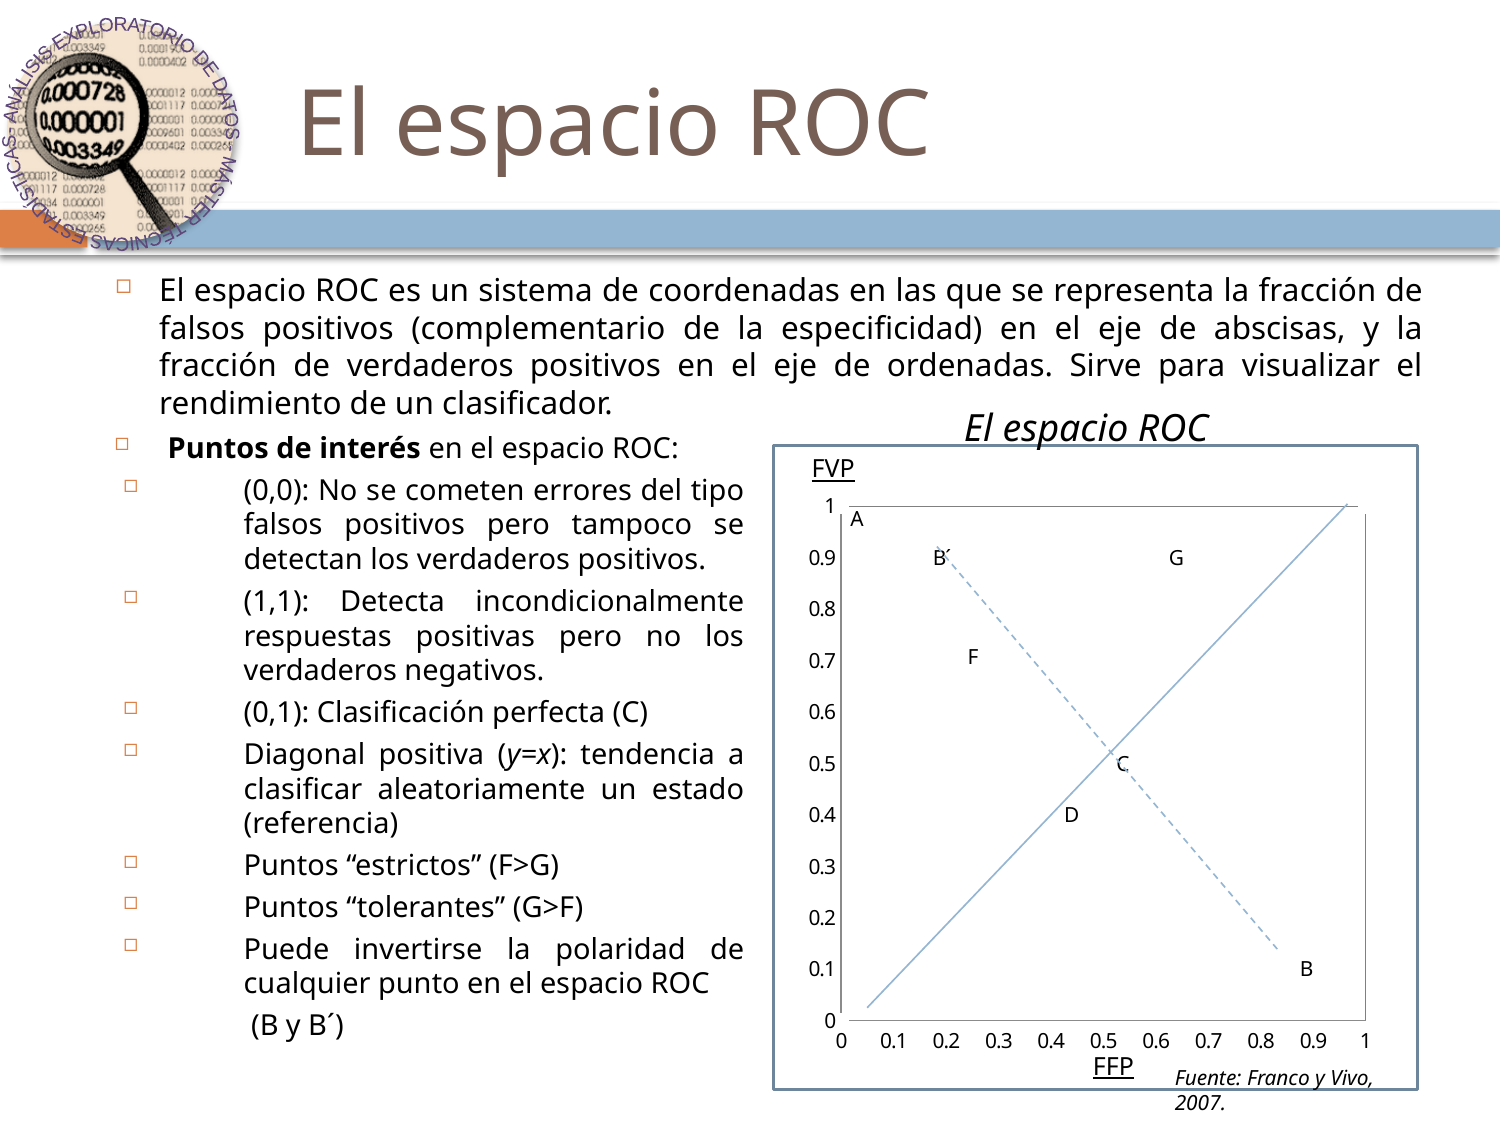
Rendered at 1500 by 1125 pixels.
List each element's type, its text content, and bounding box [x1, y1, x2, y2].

text_box [772, 444, 1419, 1091]
list El espacio ROC es un sistema de coordenadas en las que se representa la fracción de falsos positivos (complementario de la especificidad) en el eje de abscisas, y la fracción de verdaderos positivos en el eje de ordenadas. Sirve para visualizar el rendimiento de un clasificador. [100, 262, 1439, 434]
text_box El espacio ROC [949, 396, 1243, 457]
text_box Fuente: Franco y Vivo, 2007. [1160, 1056, 1430, 1122]
chart [796, 480, 1384, 1067]
title El espacio ROC [281, 37, 1454, 201]
text_box FFP [1078, 1077, 1160, 1088]
text_box Puntos de interés en el espacio ROC: (0,0): No se cometen errores del tipo falsos positivos pero tampoco se detectan los verdaderos positivos. (1,1): Detecta incondicionalmente respuestas positivas pero no los verdaderos negativos. (0,1): Clasificación perfecta (C) Diagonal positiva (y=x): tendencia a clasificar aleatoriamente un estado (referencia) Puntos “estrictos” (F>G) Puntos “tolerantes” (G>F) Puede invertirse la polaridad de cualquier punto en el espacio ROC (B y B´) [99, 421, 760, 1079]
text_box FVP [796, 445, 891, 480]
